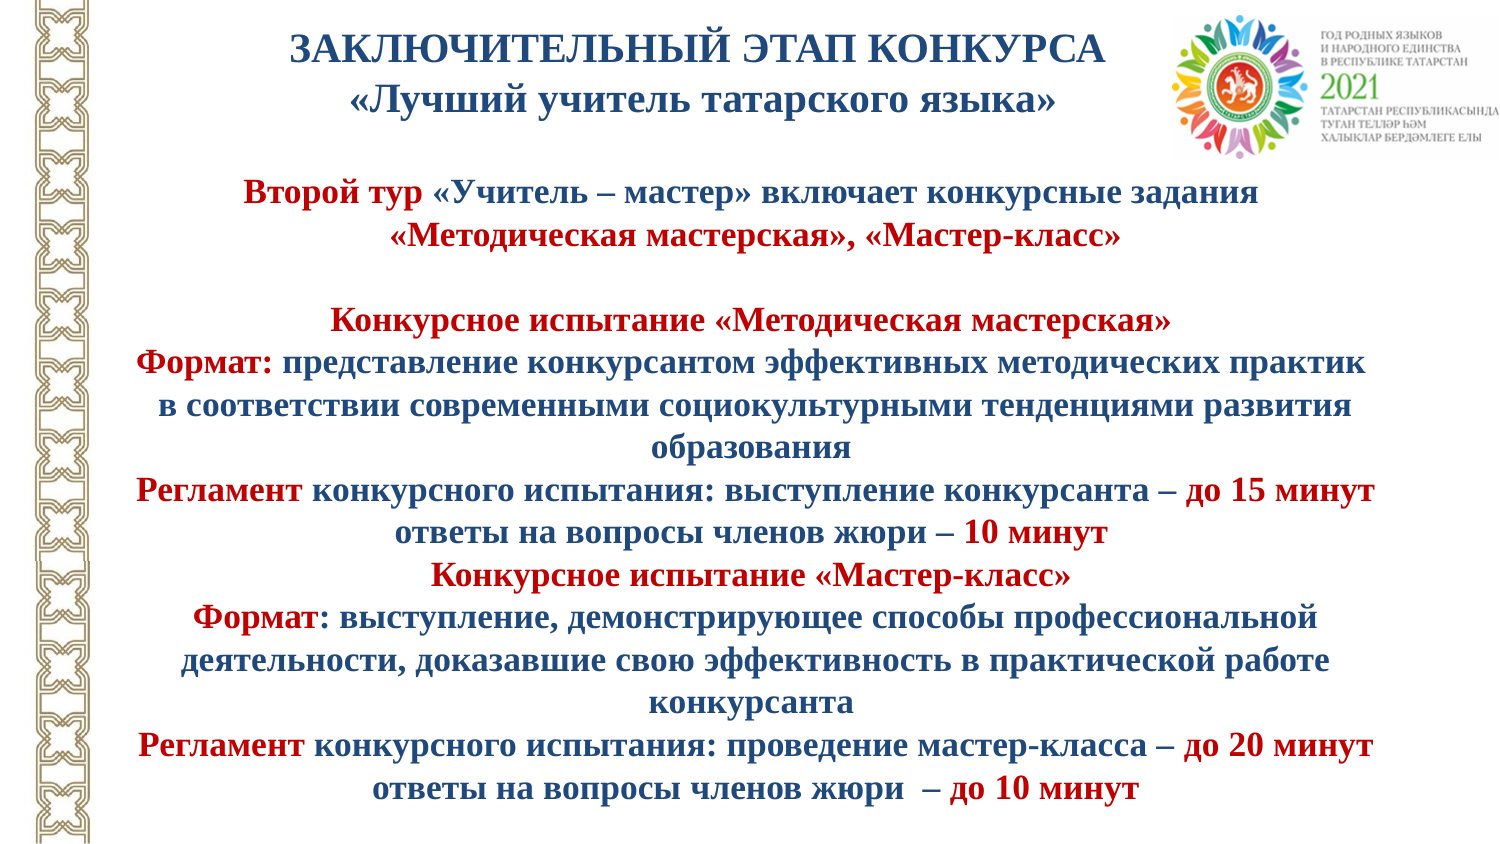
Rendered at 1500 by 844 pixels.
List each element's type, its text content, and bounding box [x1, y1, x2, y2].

text_box Второй тур «Учитель – мастер» включает конкурсные задания «Методическая мастерская», «Мастер-класс» Конкурсное испытание «Методическая мастерская» Формат: представление конкурсантом эффективных методических практик в соответствии современными социокультурными тенденциями развития образования Регламент конкурсного испытания: выступление конкурсанта – до 15 минут ответы на вопросы членов жюри – 10 минут Конкурсное испытание «Мастер-класс» Формат: выступление, демонстрирующее способы профессиональной деятельности, доказавшие свою эффективность в практической работе конкурсанта Регламент конкурсного испытания: проведение мастер-класса – до 20 минут ответы на вопросы членов жюри – до 10 минут [112, 160, 1400, 814]
text_box ЗАКЛЮЧИТЕЛЬНЫЙ ЭТАП КОНКУРСА «Лучший учитель татарского языка» [233, 13, 1167, 129]
slide_number 19 [1149, 2, 1500, 63]
picture [0, 0, 1500, 844]
